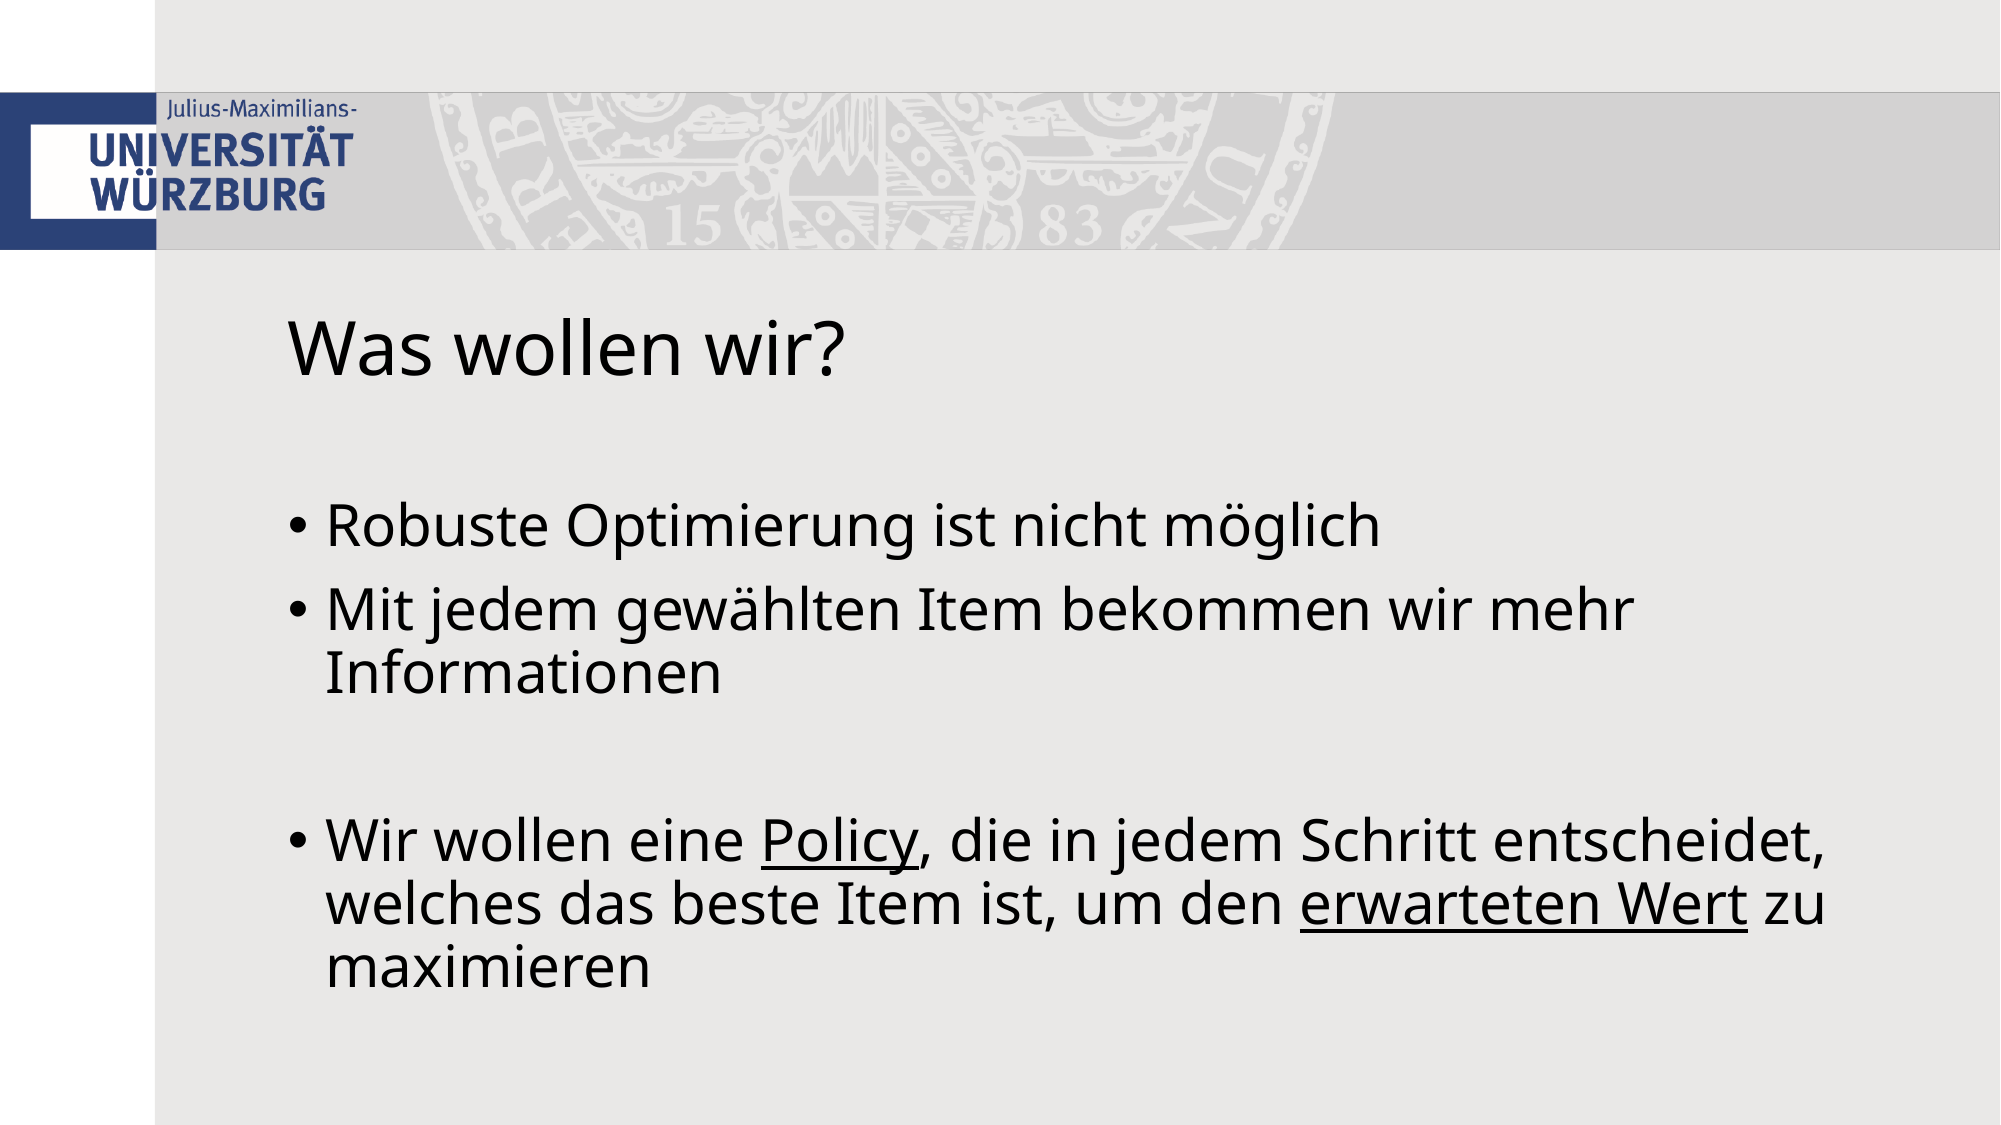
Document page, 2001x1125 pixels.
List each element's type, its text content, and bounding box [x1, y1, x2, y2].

title Was wollen wir? [273, 303, 1850, 476]
picture [0, 92, 2000, 250]
list Robuste Optimierung ist nicht möglich Mit jedem gewählten Item bekommen wir mehr Informationen Wir wollen eine Policy, die in jedem Schritt entscheidet, welches das beste Item ist, um den erwarteten Wert zu maximieren [273, 489, 1850, 1015]
